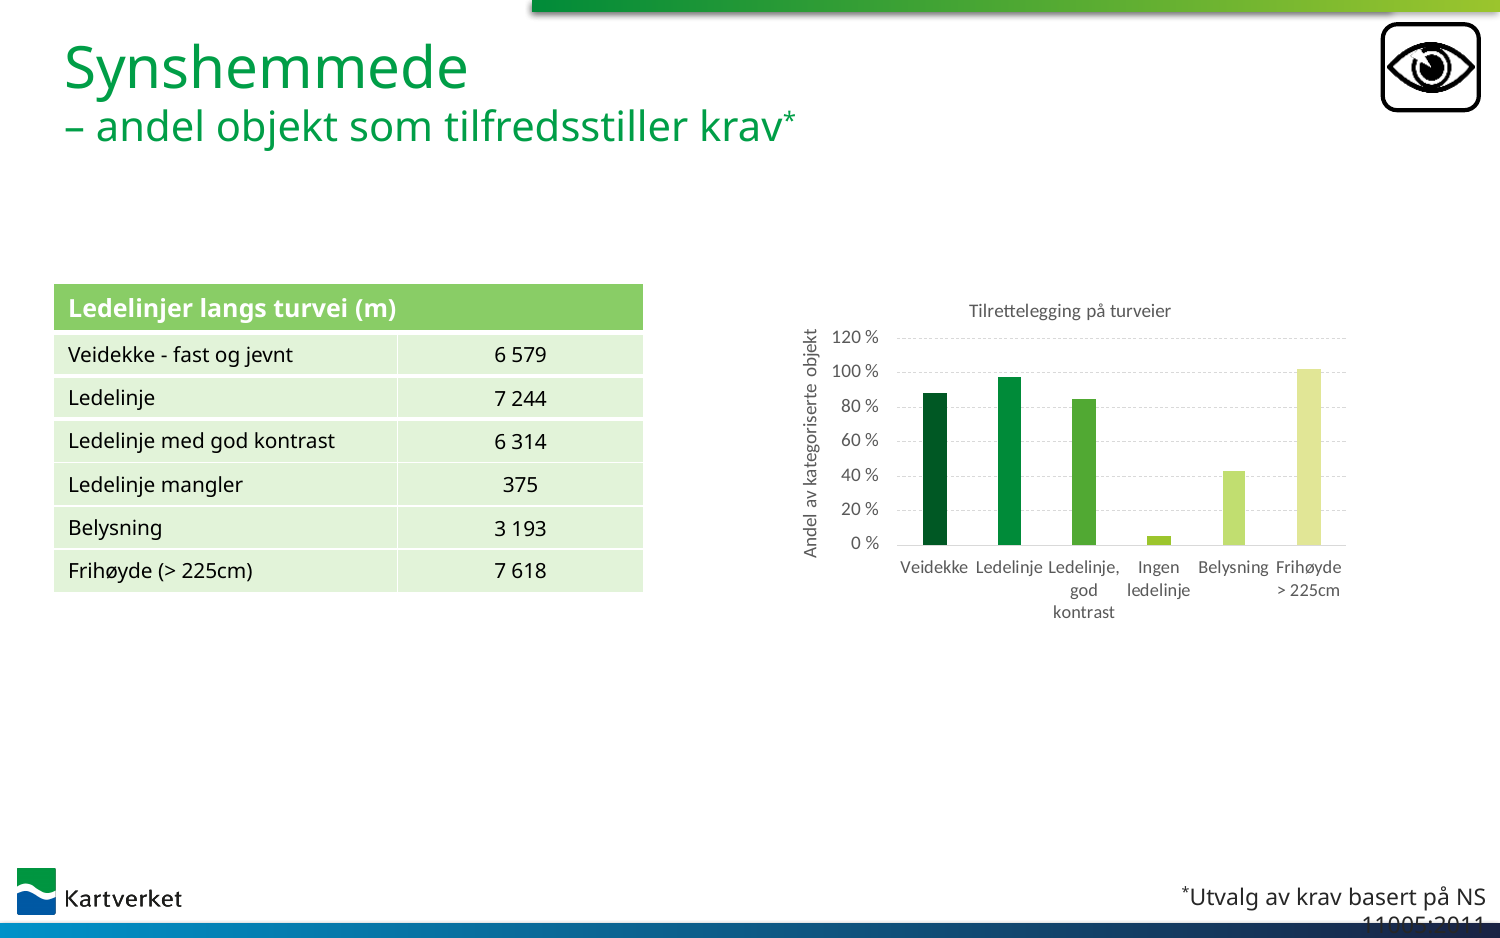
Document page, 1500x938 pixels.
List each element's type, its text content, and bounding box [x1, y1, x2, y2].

table_cell Ledelinje [54, 378, 397, 417]
picture [791, 291, 1349, 630]
table_cell 6 579 [398, 335, 643, 374]
table_cell 7 244 [398, 378, 643, 417]
table_cell 7 618 [398, 550, 643, 592]
table_cell 6 314 [398, 421, 643, 462]
table_cell 375 [398, 463, 643, 505]
table_cell Ledelinje med god kontrast [54, 421, 397, 462]
table_cell 3 193 [398, 507, 643, 548]
table_cell Veidekke - fast og jevnt [54, 335, 397, 374]
table_header Ledelinjer langs turvei (m) [54, 284, 643, 330]
table_cell Belysning [54, 507, 397, 548]
table_cell Frihøyde (> 225cm) [54, 550, 397, 592]
table_cell Ledelinje mangler [54, 463, 397, 505]
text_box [1382, 24, 1480, 111]
text_box Synshemmede – andel objekt som tilfredsstiller krav* [49, 24, 1431, 158]
text_box *Utvalg av krav basert på NS 11005:2011 [1068, 873, 1500, 938]
